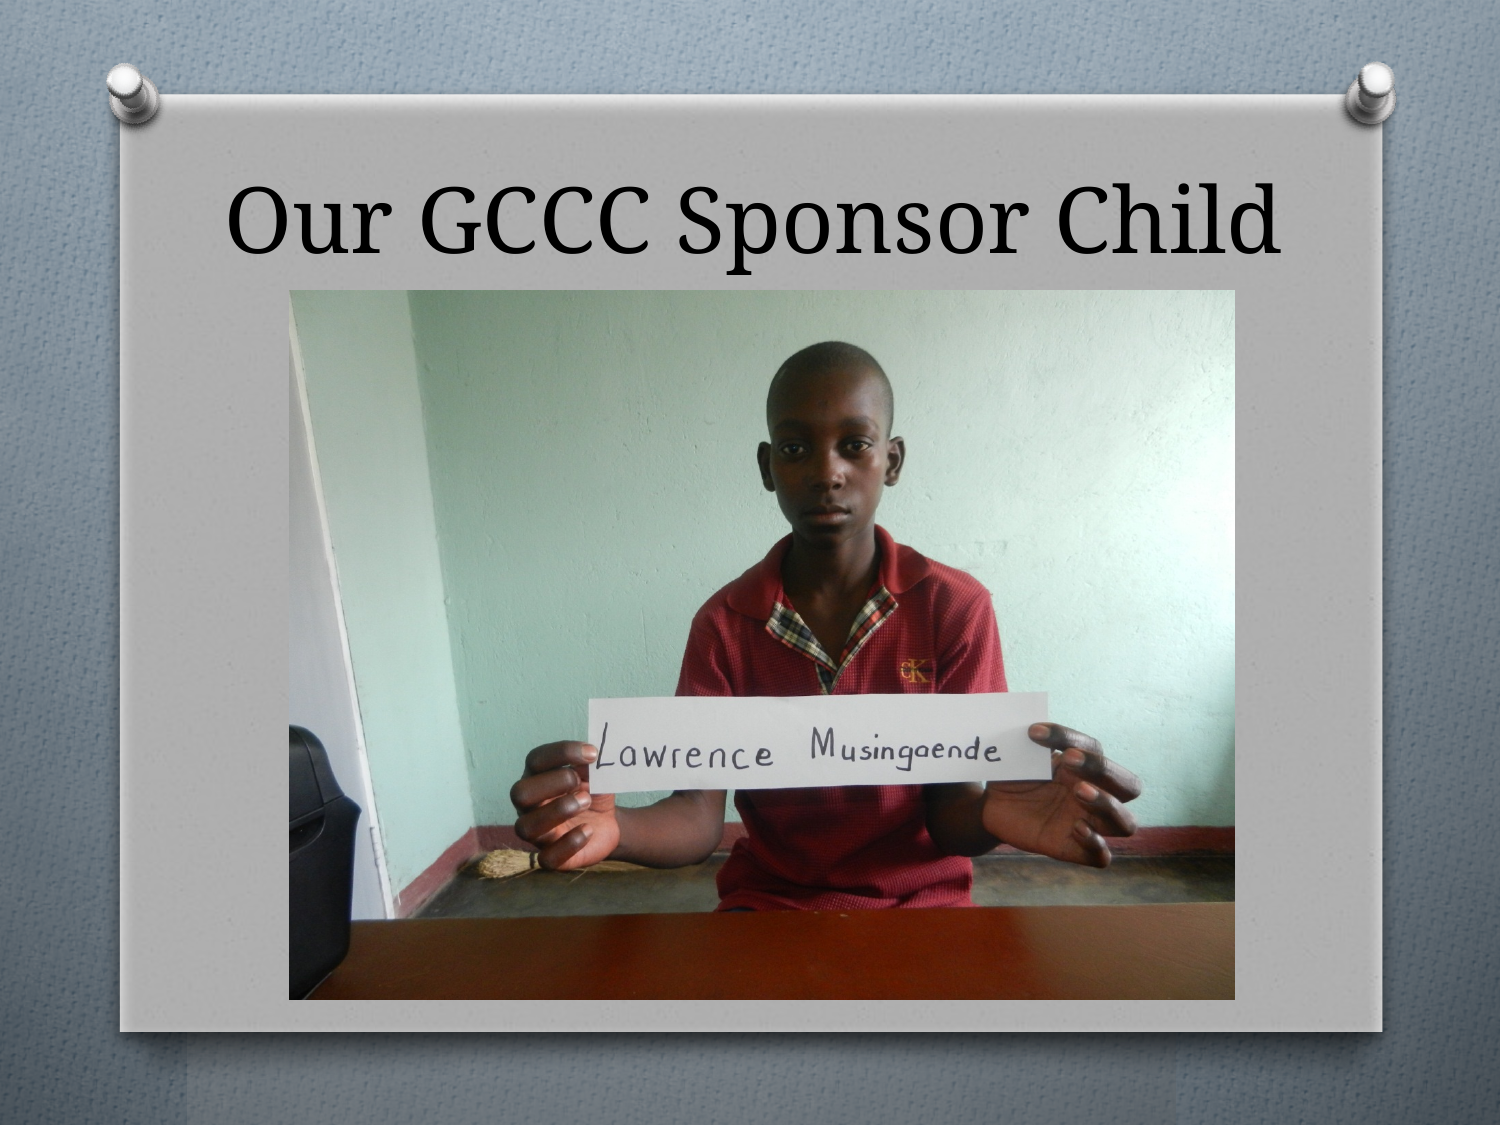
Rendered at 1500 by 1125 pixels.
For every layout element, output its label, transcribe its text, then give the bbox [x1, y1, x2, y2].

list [288, 290, 1235, 1000]
title Our GCCC Sponsor Child [183, 137, 1326, 296]
picture [1317, 35, 1439, 156]
picture [75, 29, 198, 153]
